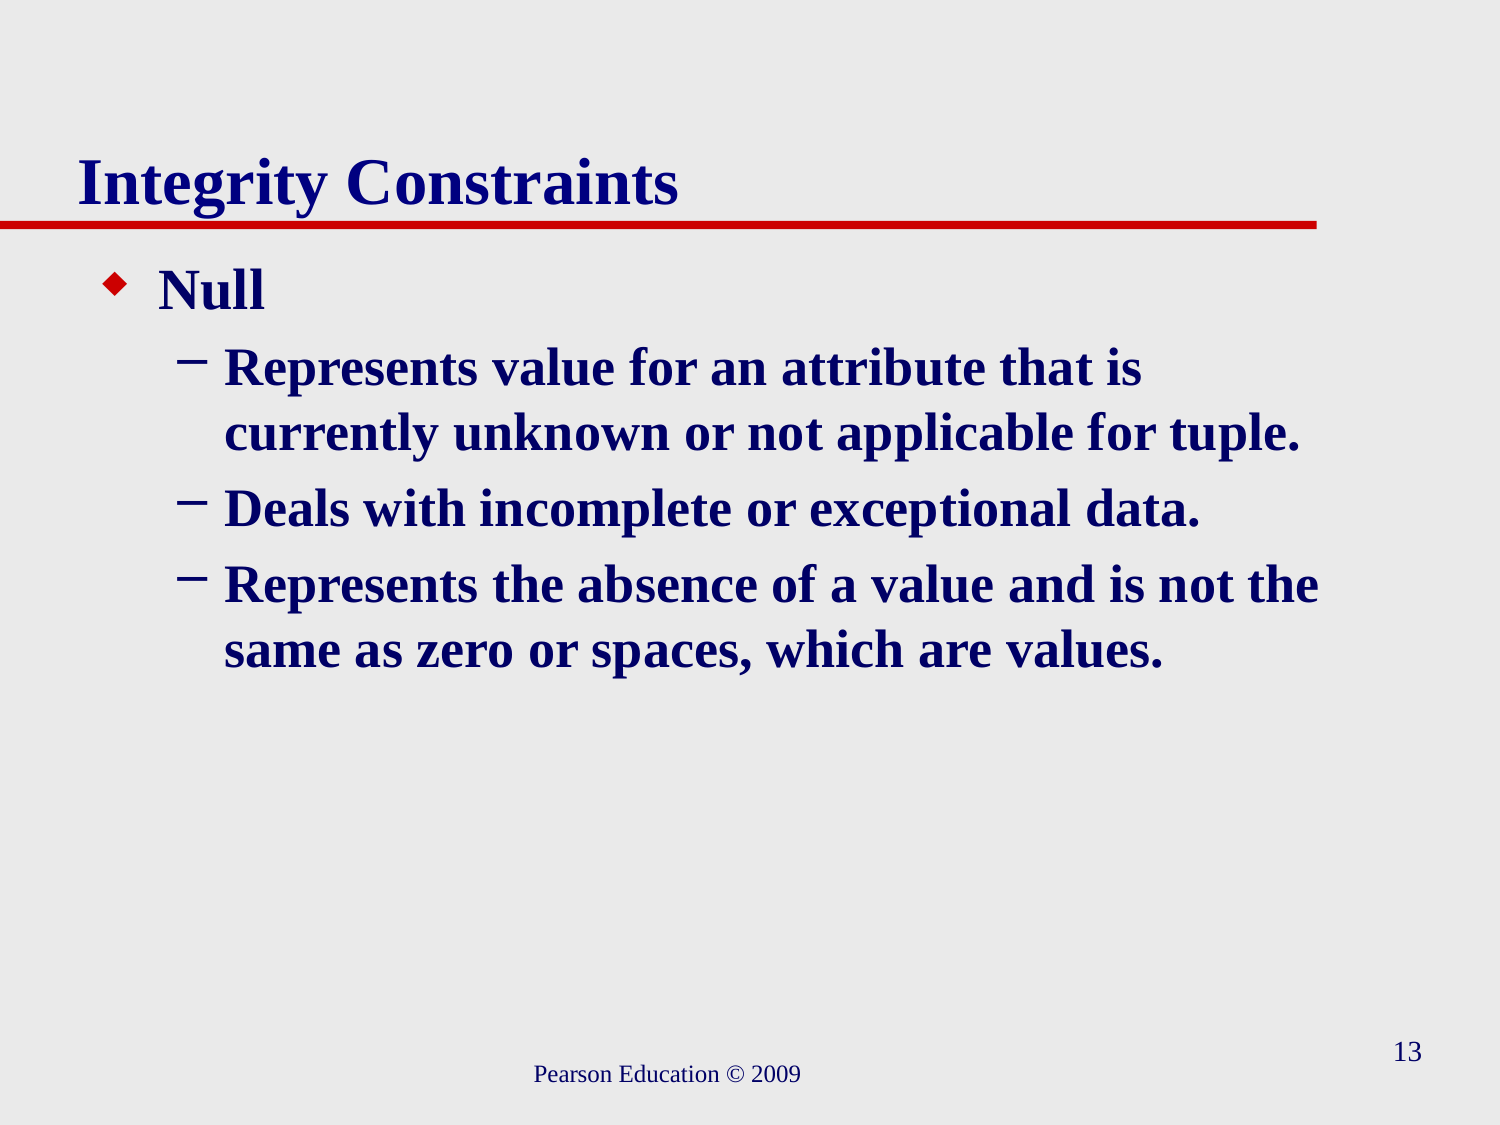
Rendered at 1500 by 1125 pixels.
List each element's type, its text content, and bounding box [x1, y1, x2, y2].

slide_number 13 [1125, 1012, 1438, 1088]
list Null Represents value for an attribute that is currently unknown or not applicable for tuple. Deals with incomplete or exceptional data. Represents the absence of a value and is not the same as zero or spaces, which are values. [87, 243, 1356, 919]
title Integrity Constraints [62, 43, 1338, 226]
text_box Pearson Education © 2009 [512, 1050, 1038, 1095]
